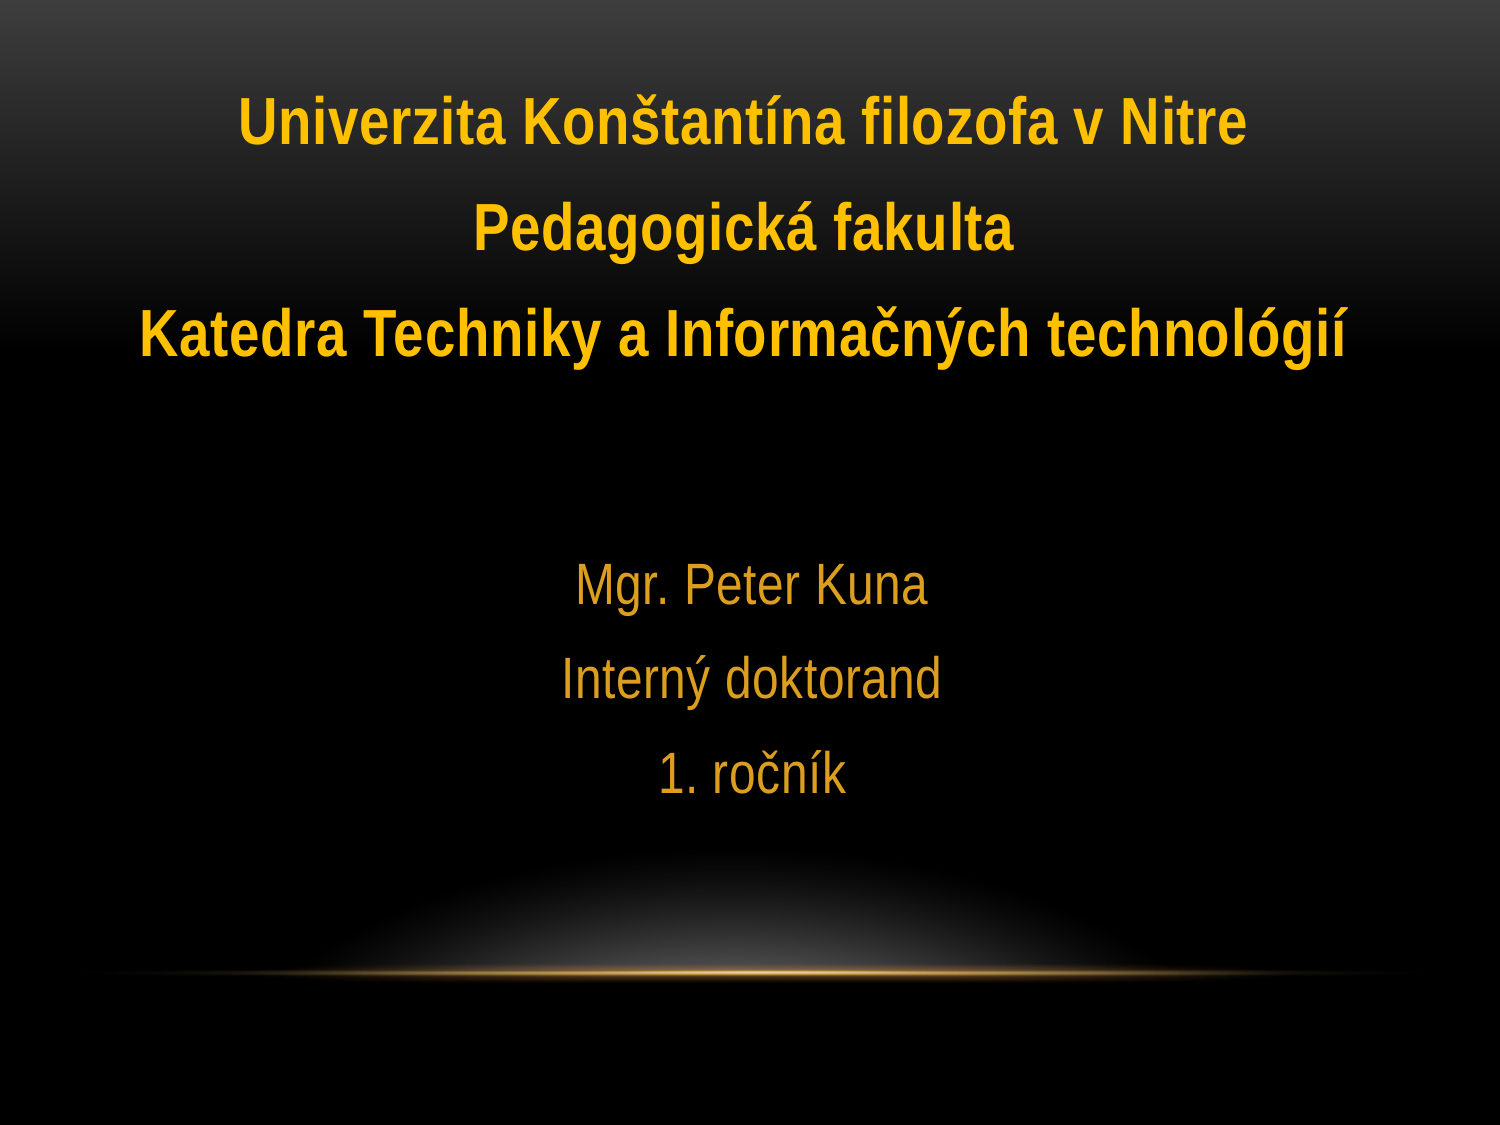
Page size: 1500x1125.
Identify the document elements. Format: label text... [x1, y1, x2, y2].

text_box [64, 510, 1412, 716]
text_box Univerzita Konštantína filozofa v Nitre Pedagogická fakulta Katedra Techniky a Informačných technológií [93, 70, 1395, 387]
text_box Mgr. Peter Kuna Interný doktorand 1. ročník [480, 538, 1025, 856]
picture [0, 0, 1500, 1125]
